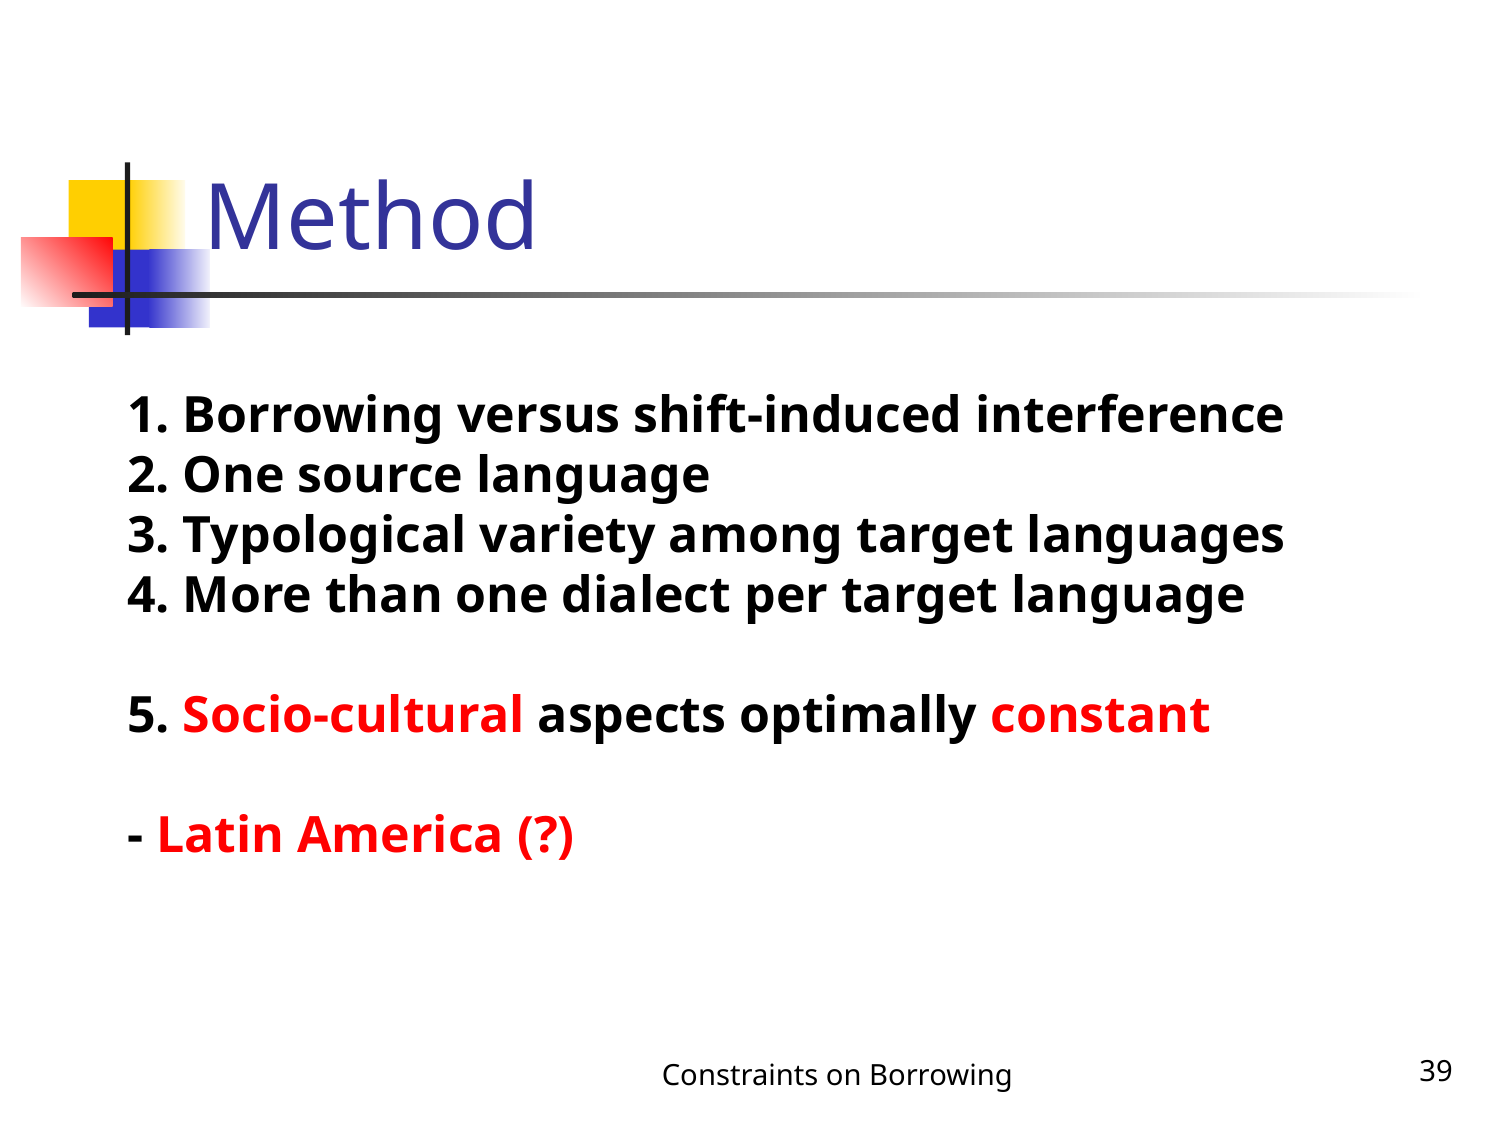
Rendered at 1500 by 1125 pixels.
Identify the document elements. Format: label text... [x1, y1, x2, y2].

slide_number 39 [1154, 1023, 1468, 1100]
text_box 1. Borrowing versus shift-induced interference 2. One source language 3. Typological variety among target languages 4. More than one dialect per target language 5. Socio-cultural aspects optimally constant - Latin America (?) [112, 374, 1388, 870]
footer Constraints on Borrowing [599, 1023, 1076, 1100]
title Method [188, 34, 1468, 276]
